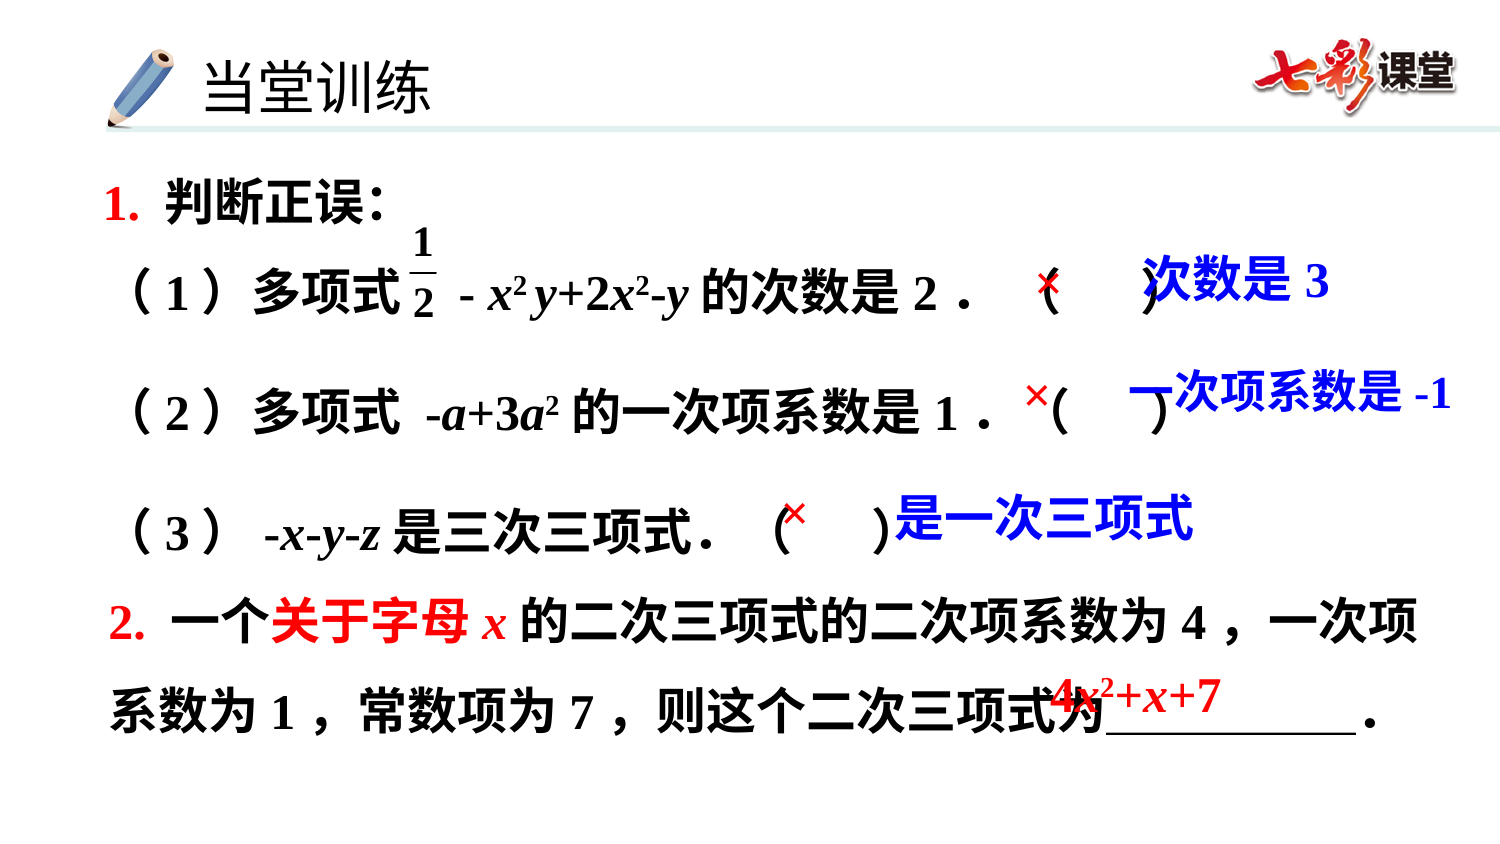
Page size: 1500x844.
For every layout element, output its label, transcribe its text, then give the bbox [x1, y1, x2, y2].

text_box × [765, 473, 825, 548]
text_box 2. 一个关于字母x的二次三项式的二次项系数为4，一次项系数为1，常数项为7，则这个二次三项式为＿＿＿＿＿． [93, 552, 1460, 765]
text_box 一次项系数是-1 [1114, 355, 1479, 426]
text_box 1. 判断正误： （1）多项式 - x2 y+2x2-y的次数是2． （ ） （2）多项式 -a+3a2的一次项系数是1．（ ） （3）-x-y-z是三次三项式．（ ） [87, 133, 1479, 682]
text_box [402, 214, 447, 328]
picture [100, 32, 181, 133]
text_box 是一次三项式 [879, 479, 1294, 552]
picture [1249, 32, 1461, 118]
text_box 次数是3 [1128, 239, 1367, 315]
text_box × [1019, 242, 1078, 318]
text_box 4x2+x+7 [1035, 654, 1426, 730]
text_box × [1008, 355, 1063, 430]
